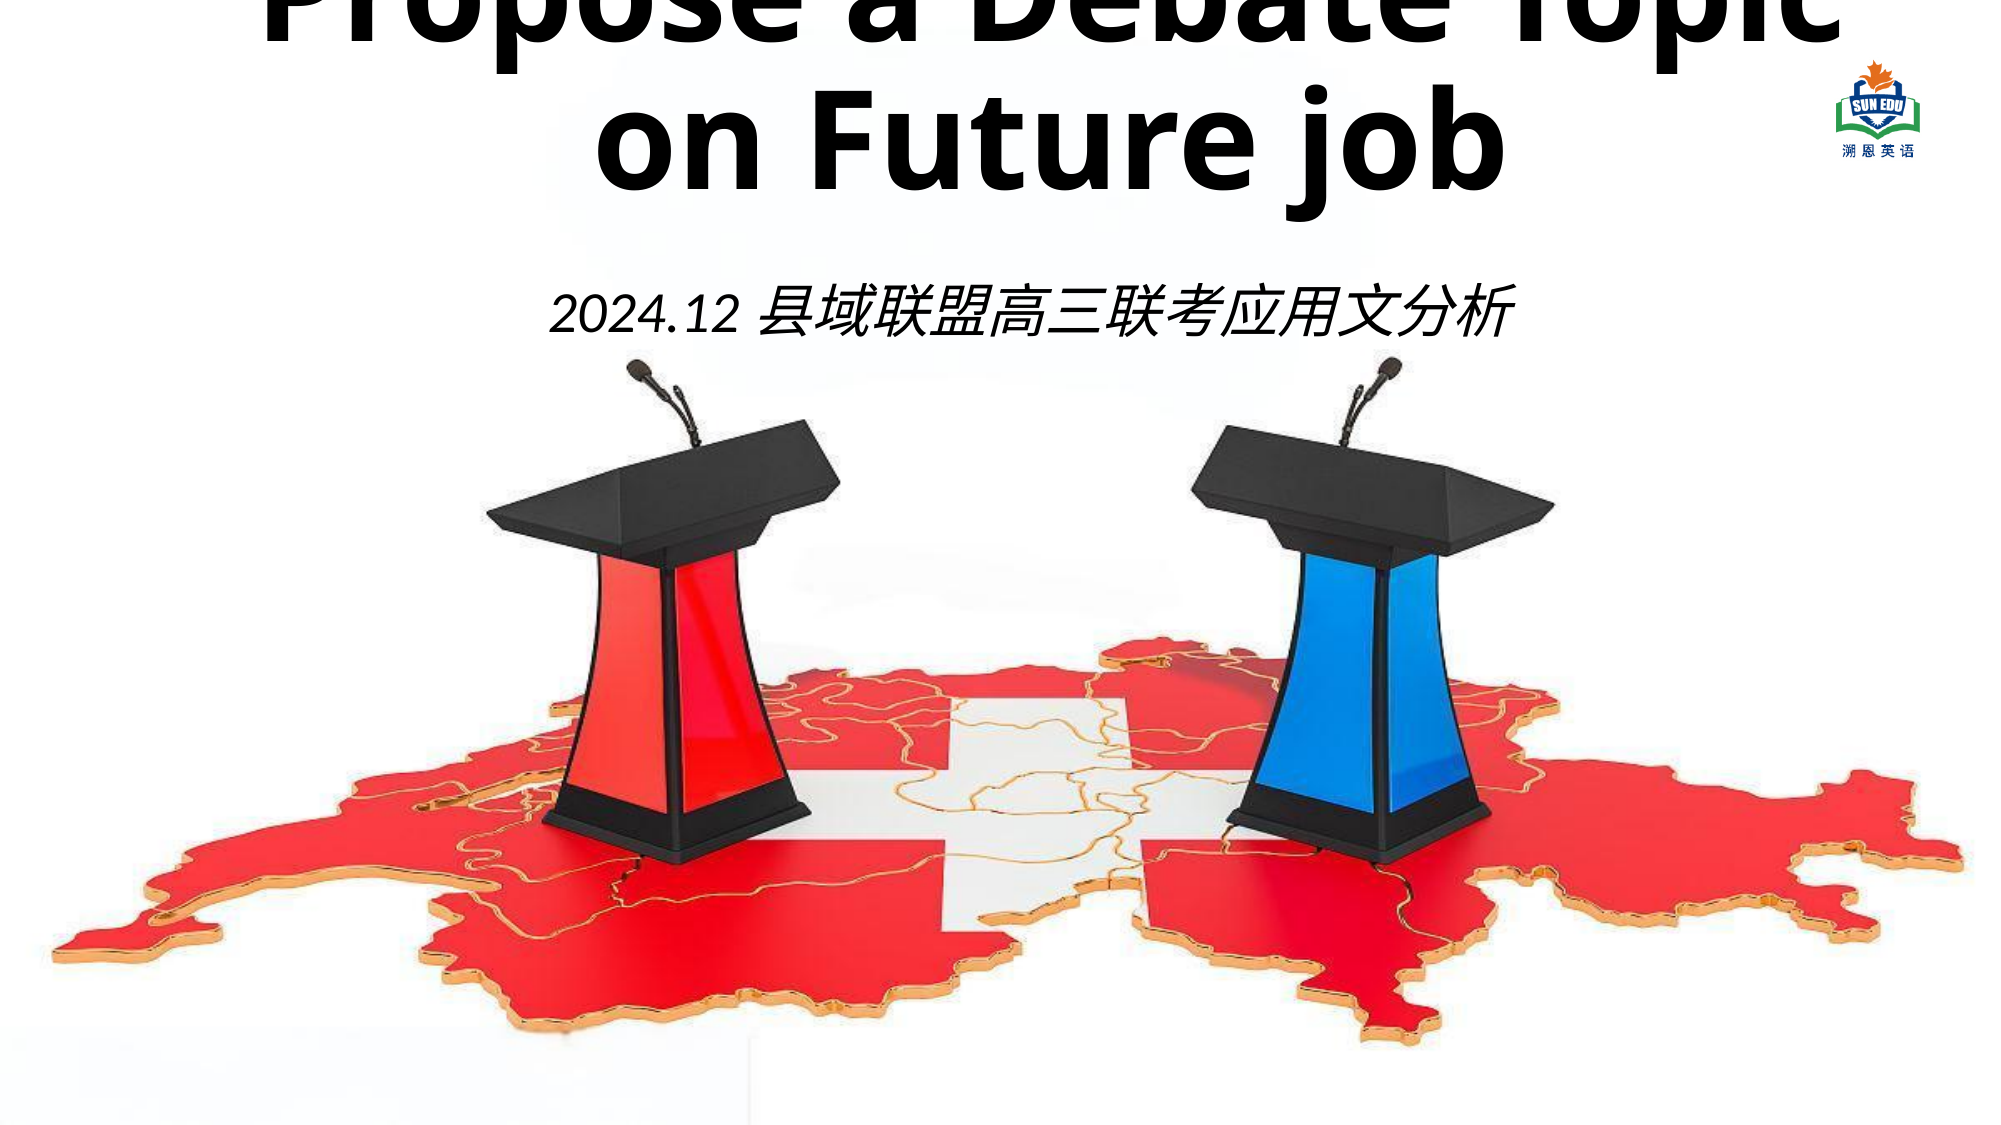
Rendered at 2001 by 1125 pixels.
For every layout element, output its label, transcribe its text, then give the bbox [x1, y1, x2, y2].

title Propose a Debate Topic on Future job [228, 0, 1874, 392]
picture [0, 0, 2001, 1125]
text_box 2024.12县域联盟高三联考应用文分析 [533, 266, 1533, 352]
